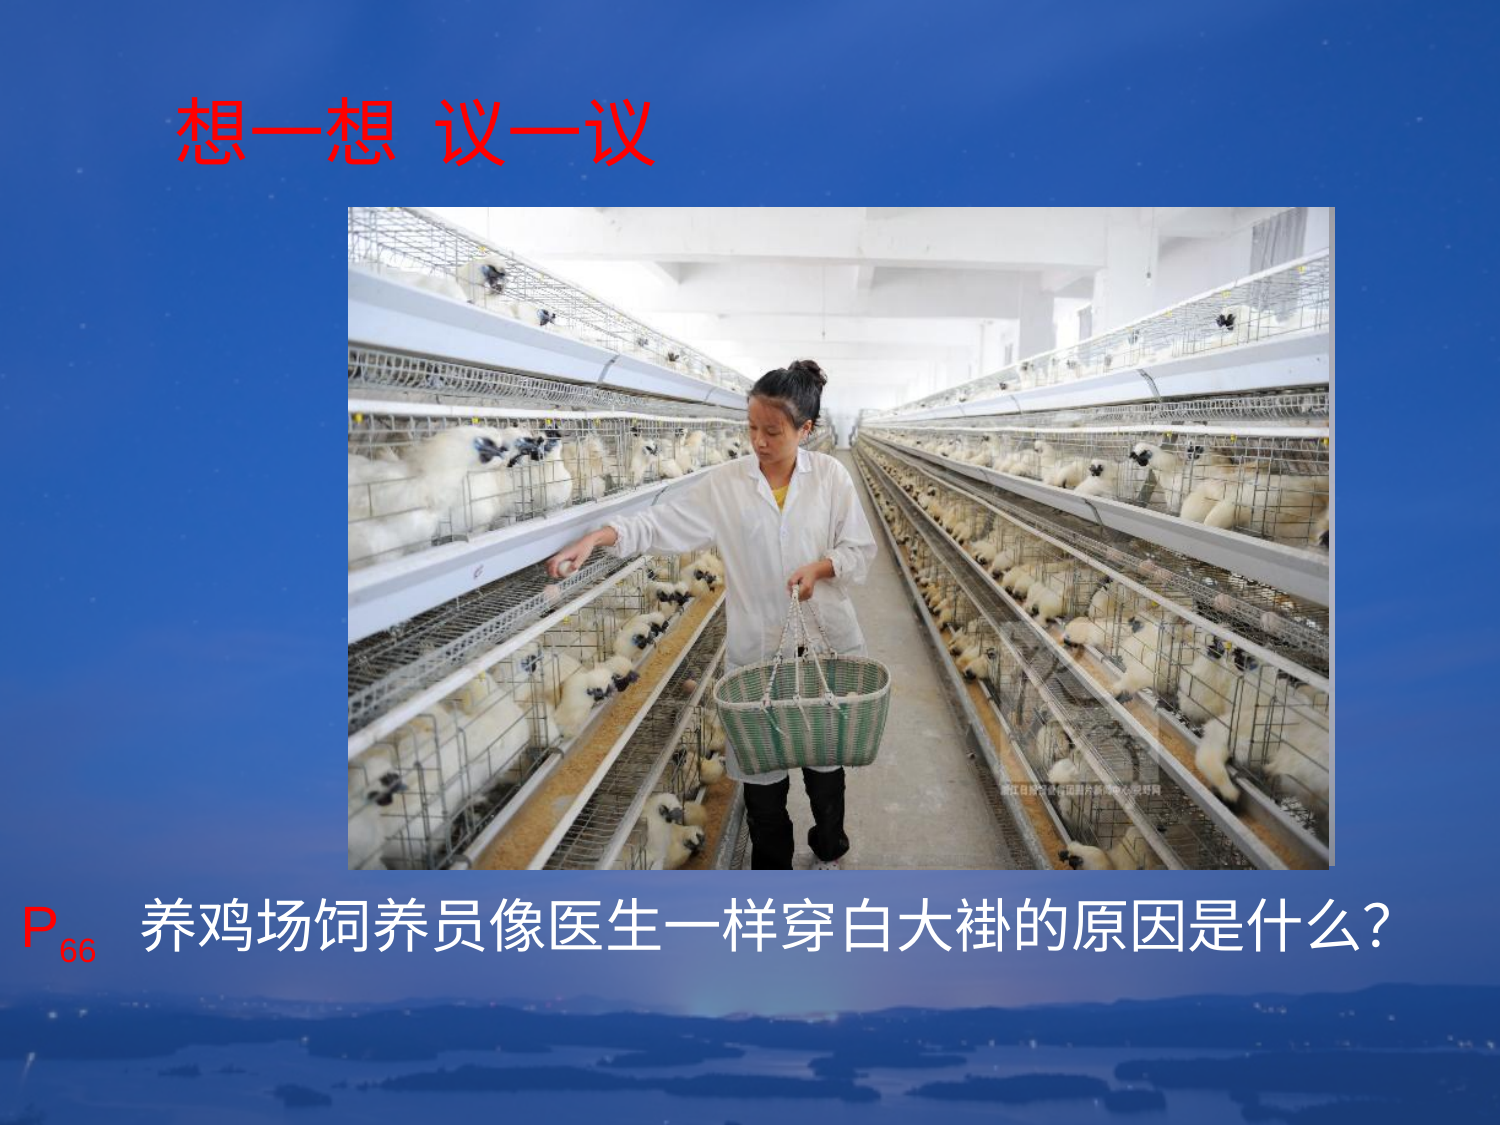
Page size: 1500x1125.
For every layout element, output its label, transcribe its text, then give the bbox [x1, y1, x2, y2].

text_box 想一想 议一议 [159, 78, 857, 183]
picture [348, 207, 1335, 870]
text_box P66 养鸡场饲养员像医生一样穿白大褂的原因是什么？ [5, 857, 1477, 1085]
